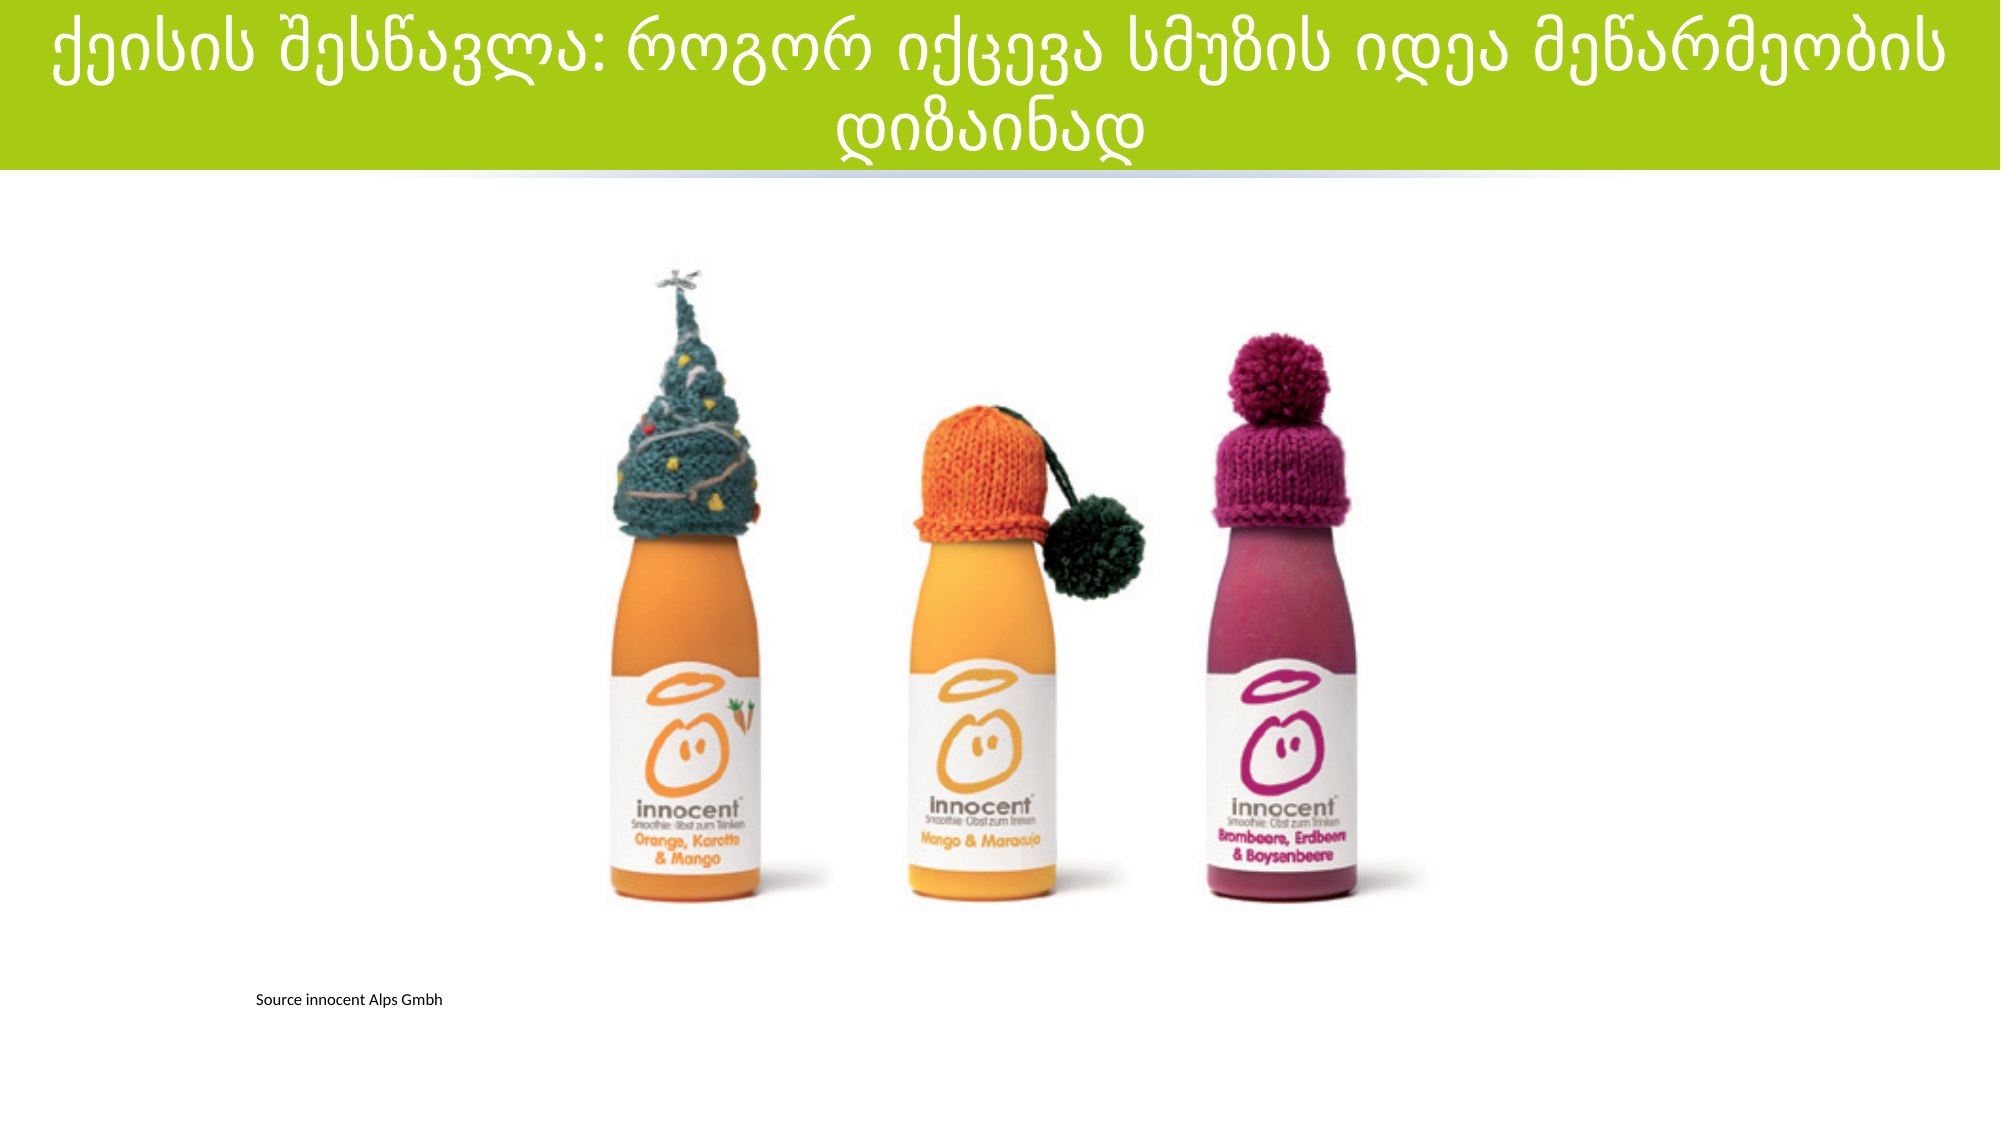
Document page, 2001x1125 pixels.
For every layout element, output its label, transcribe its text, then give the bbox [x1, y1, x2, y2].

picture [545, 237, 1458, 940]
picture [300, 99, 1704, 178]
text_box ქეისის შესწავლა: როგორ იქცევა სმუზის იდეა მეწარმეობის დიზაინად [0, 0, 2000, 171]
text_box [306, 178, 1687, 976]
text_box Source innocent Alps Gmbh [241, 981, 459, 1036]
